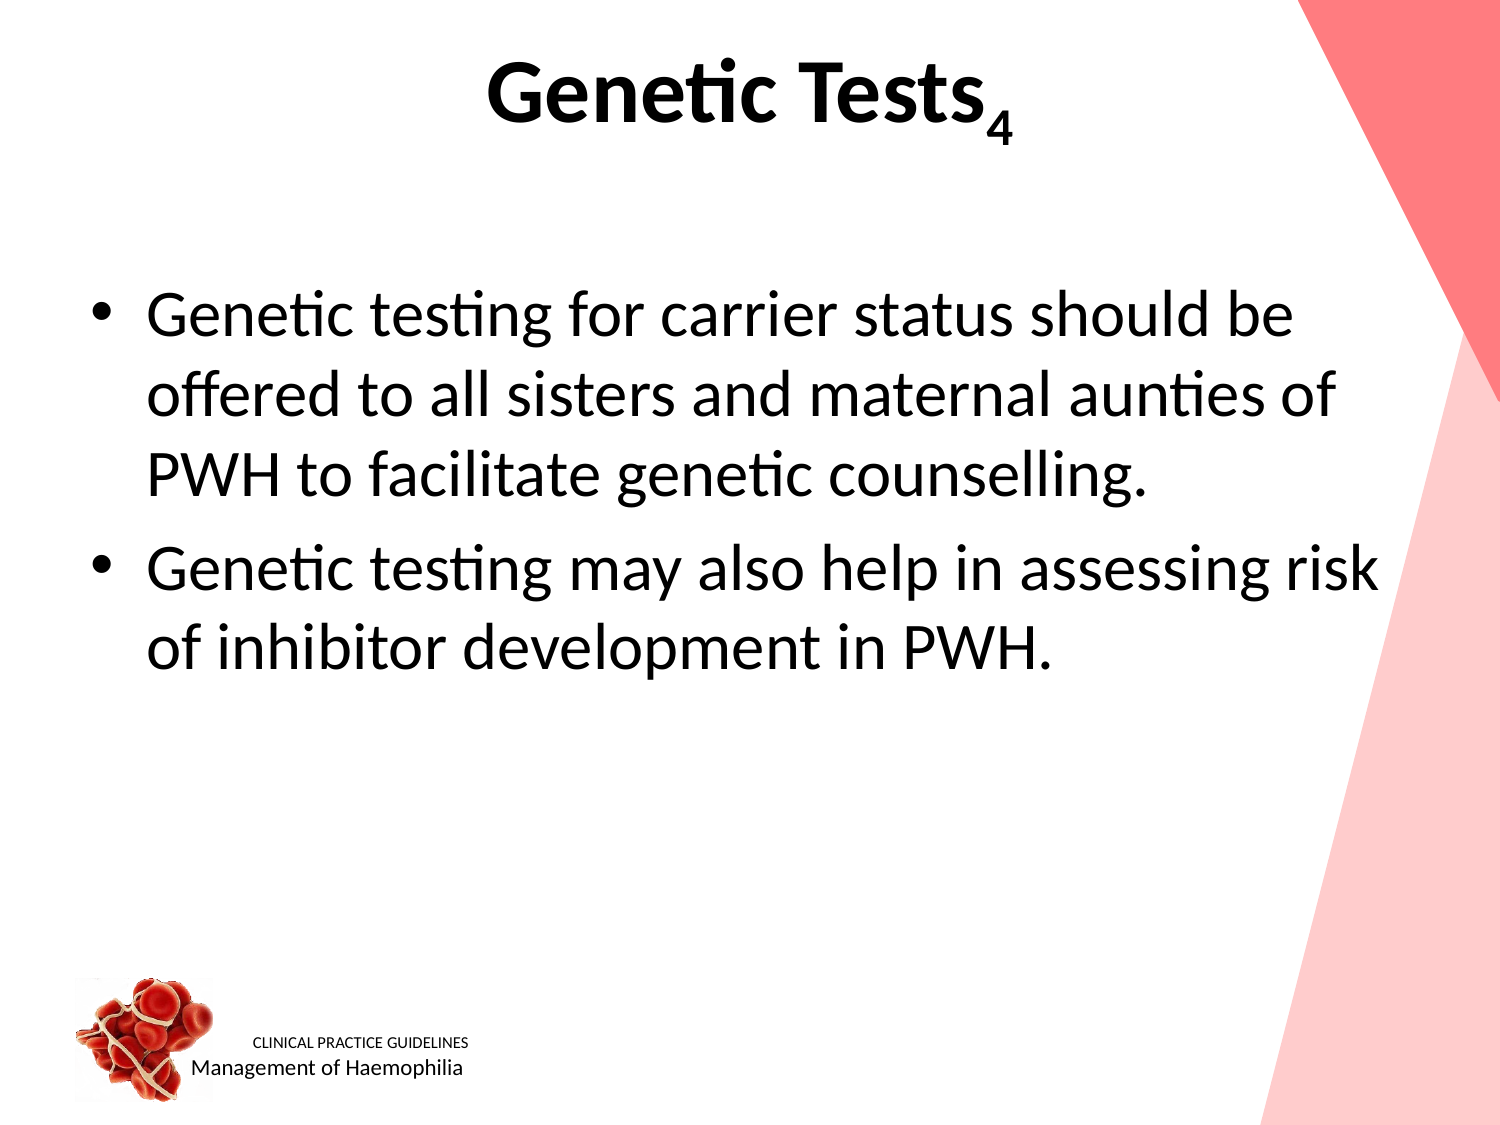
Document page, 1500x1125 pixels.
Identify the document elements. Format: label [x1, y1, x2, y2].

text_box [74, 0, 1500, 1125]
